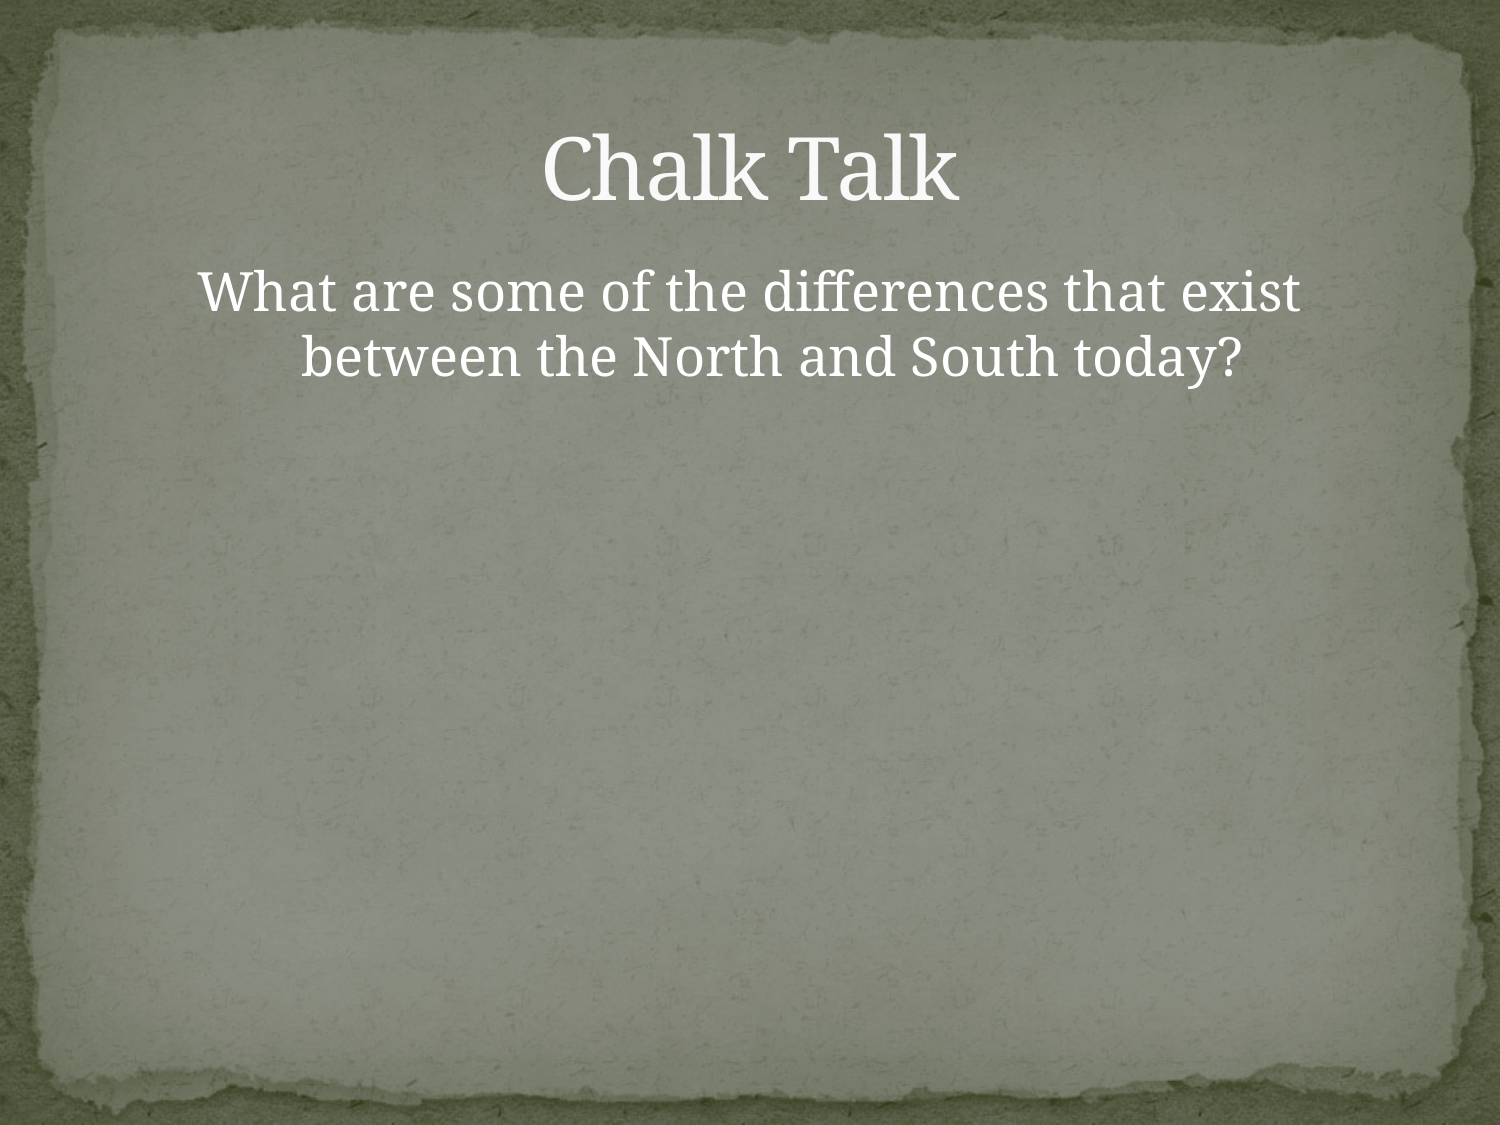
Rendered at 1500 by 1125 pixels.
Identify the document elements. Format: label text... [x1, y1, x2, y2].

list What are some of the differences that exist between the North and South today? [75, 249, 1425, 1000]
title Chalk Talk [74, 24, 1425, 225]
